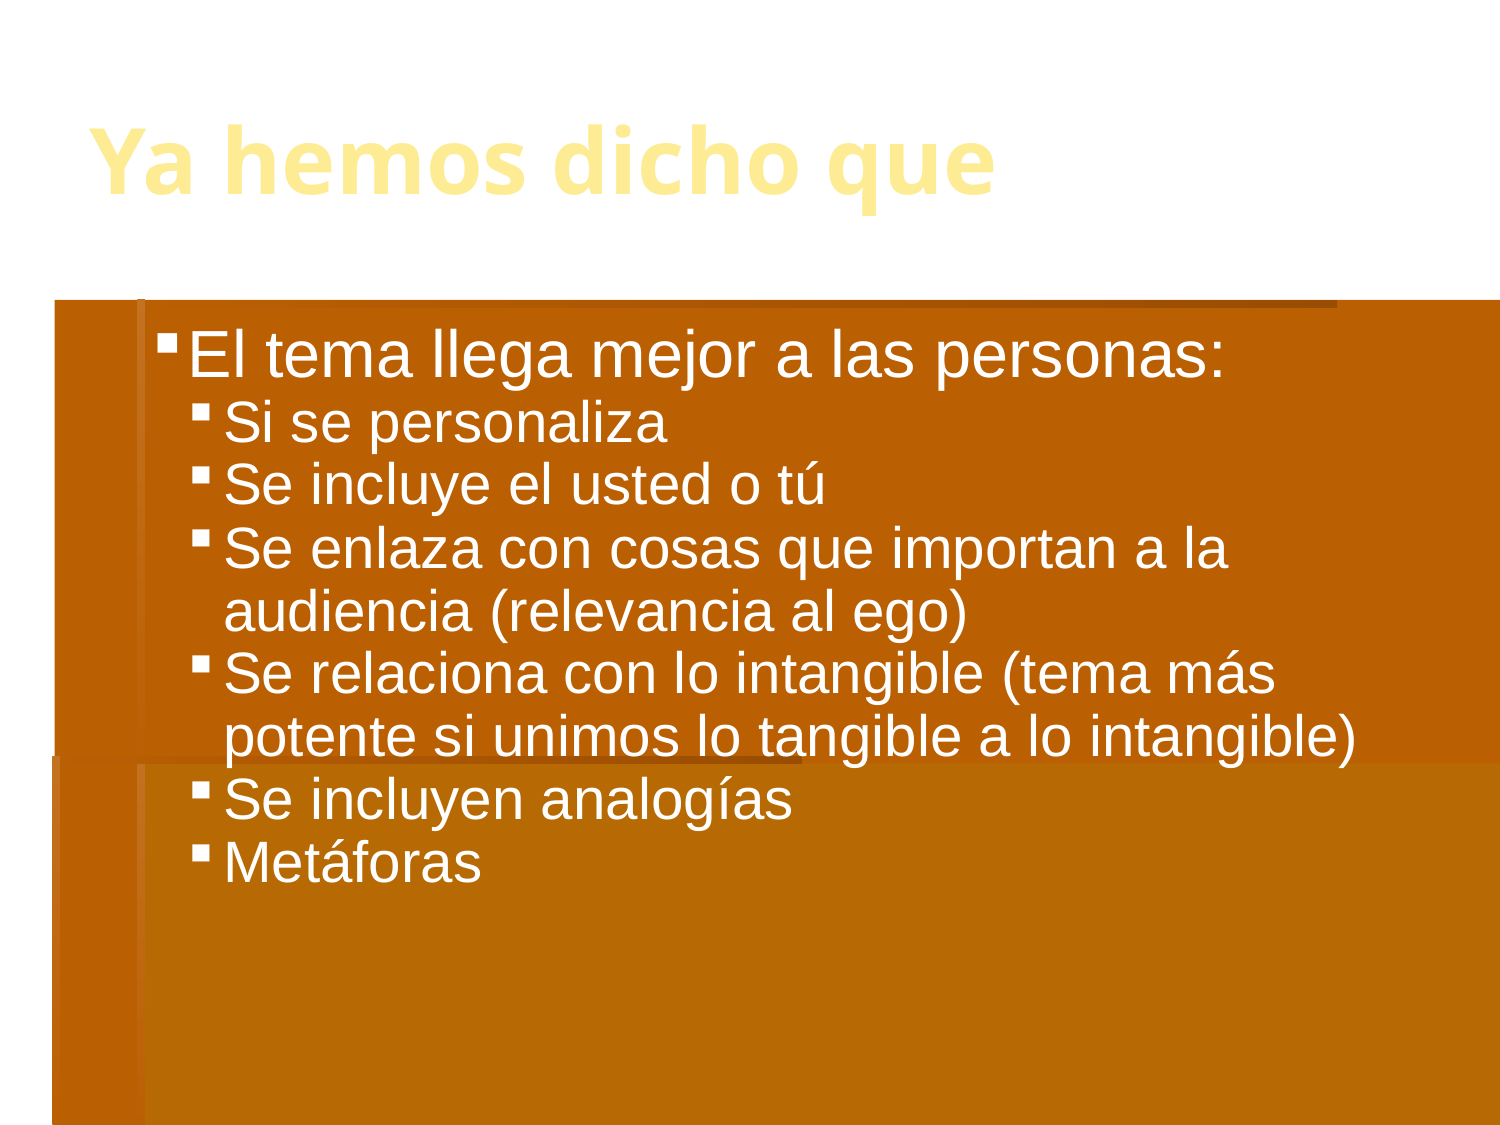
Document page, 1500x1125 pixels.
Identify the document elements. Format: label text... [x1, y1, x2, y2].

text_box Ya hemos dicho que [75, 40, 1451, 275]
text_box El tema llega mejor a las personas: Si se personaliza Se incluye el usted o tú Se enlaza con cosas que importan a la audiencia (relevancia al ego) Se relaciona con lo intangible (tema más potente si unimos lo tangible a lo intangible) Se incluyen analogías Metáforas [137, 312, 1451, 1000]
